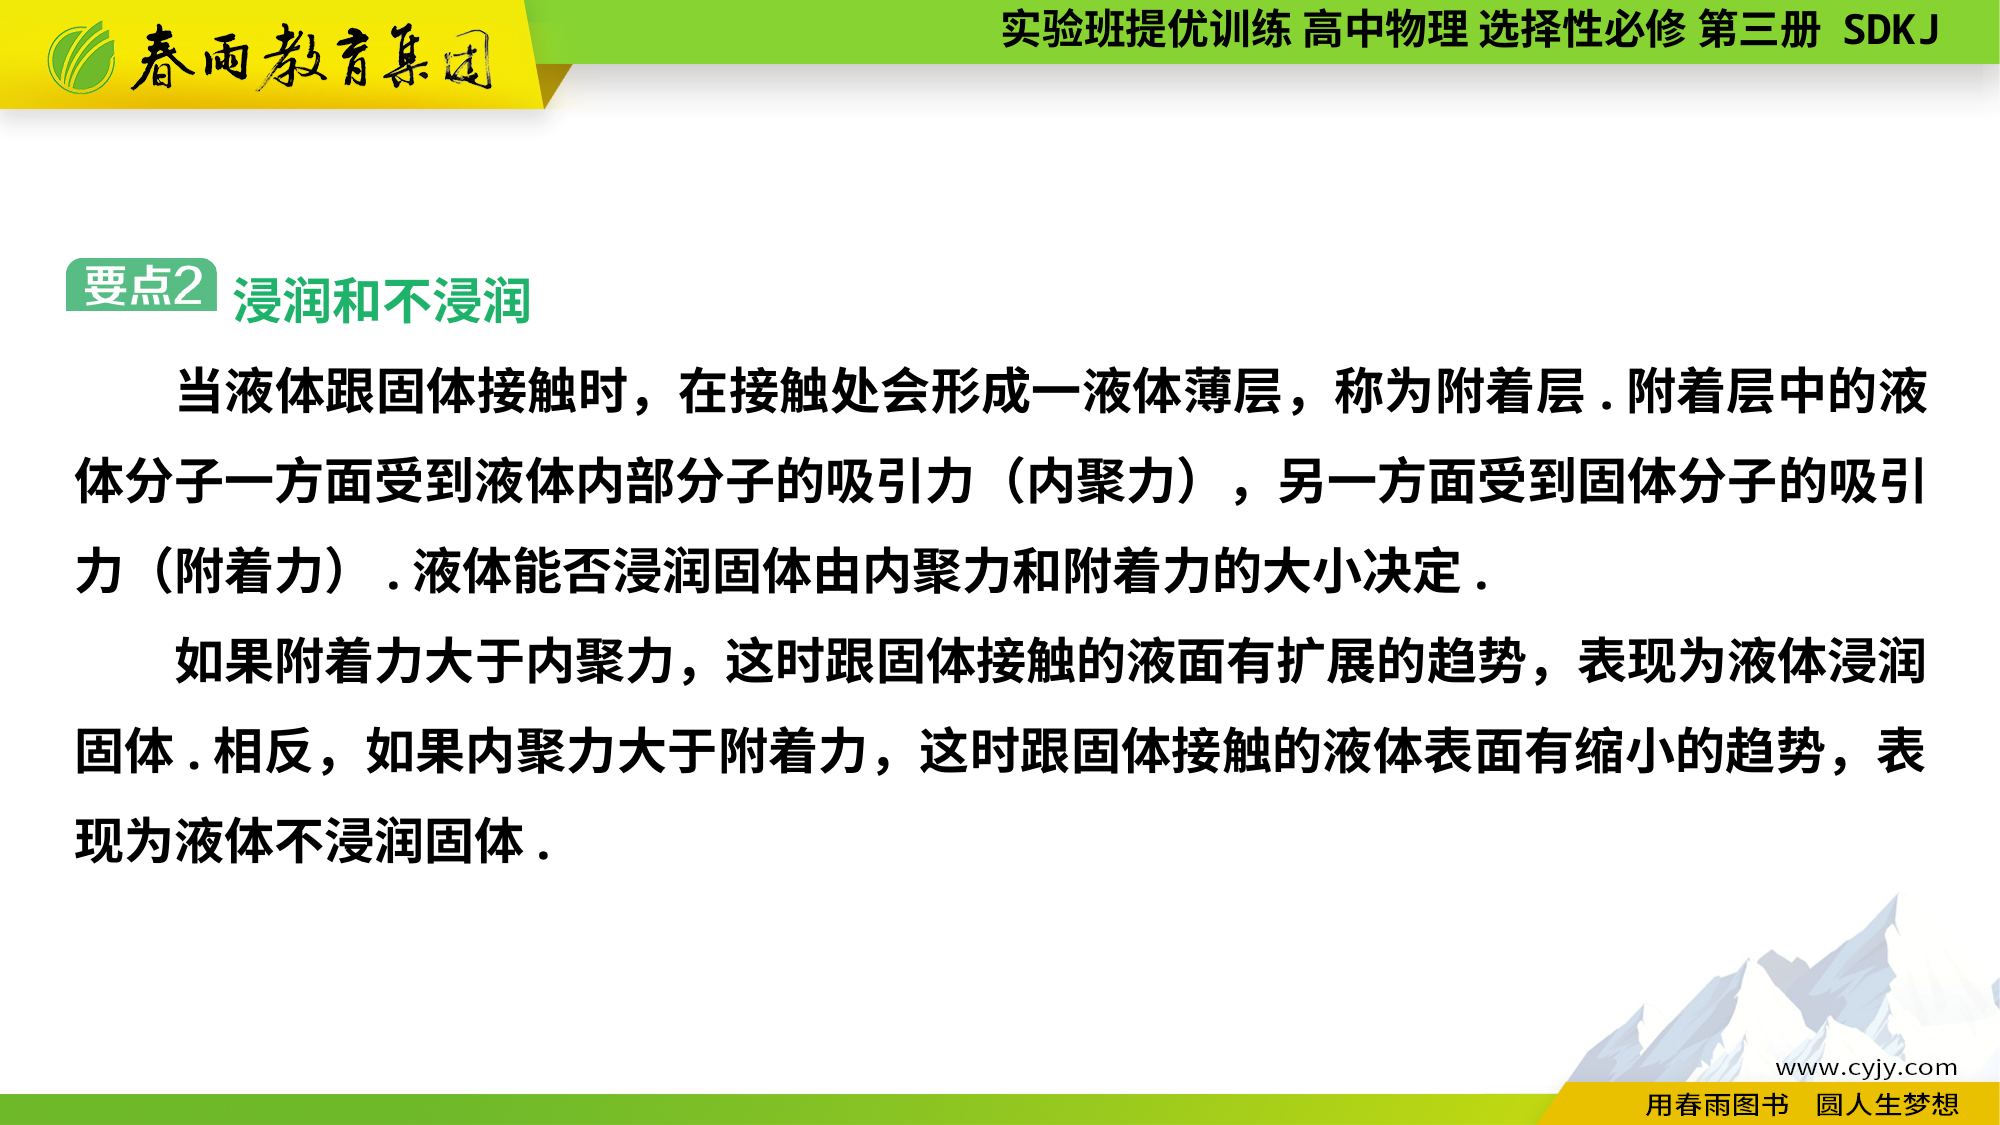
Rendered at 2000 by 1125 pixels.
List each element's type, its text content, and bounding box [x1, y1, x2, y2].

picture [0, 0, 2000, 1125]
list 浸润和不浸润 当液体跟固体接触时，在接触处会形成一液体薄层，称为附着层.附着层中的液体分子一方面受到液体内部分子的吸引力（内聚力），另一方面受到固体分子的吸引力（附着力）.液体能否浸润固体由内聚力和附着力的大小决定. 如果附着力大于内聚力，这时跟固体接触的液面有扩展的趋势，表现为液体浸润固体.相反，如果内聚力大于附着力，这时跟固体接触的液体表面有缩小的趋势，表现为液体不浸润固体. [59, 231, 1944, 883]
